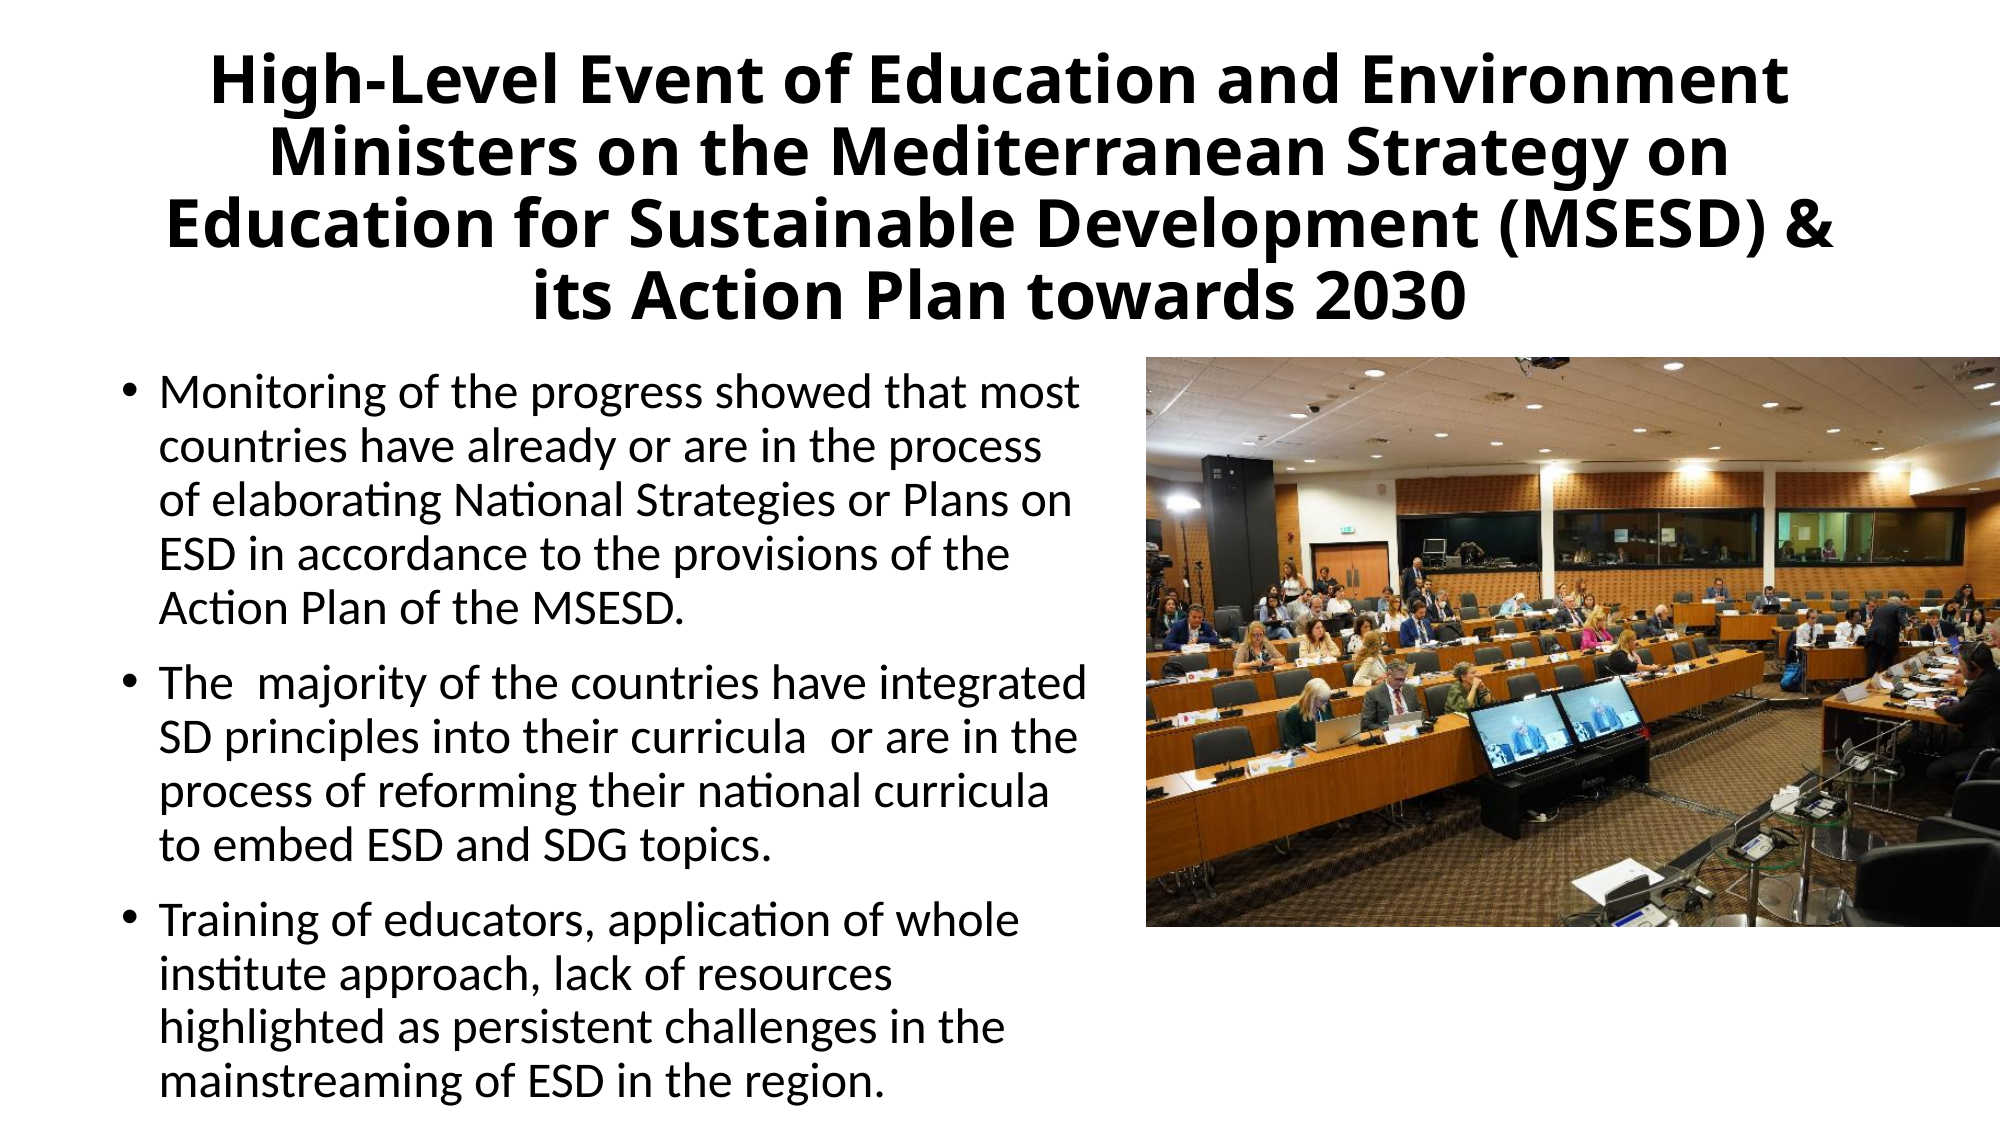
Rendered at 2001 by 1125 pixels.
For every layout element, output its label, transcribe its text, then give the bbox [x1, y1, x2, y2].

list Monitoring of the progress showed that most countries have already or are in the process of elaborating National Strategies or Plans on ESD in accordance to the provisions of the Action Plan of the MSESD. The majority of the countries have integrated SD principles into their curricula or are in the process of reforming their national curricula to embed ESD and SDG topics. Training of educators, application of whole institute approach, lack of resources highlighted as persistent challenges in the mainstreaming of ESD in the region. [106, 357, 1111, 1107]
title High-Level Event of Education and Environment Ministers on the Mediterranean Strategy on Education for Sustainable Development (MSESD) & its Action Plan towards 2030 [106, 80, 1894, 300]
picture [1146, 357, 2000, 928]
